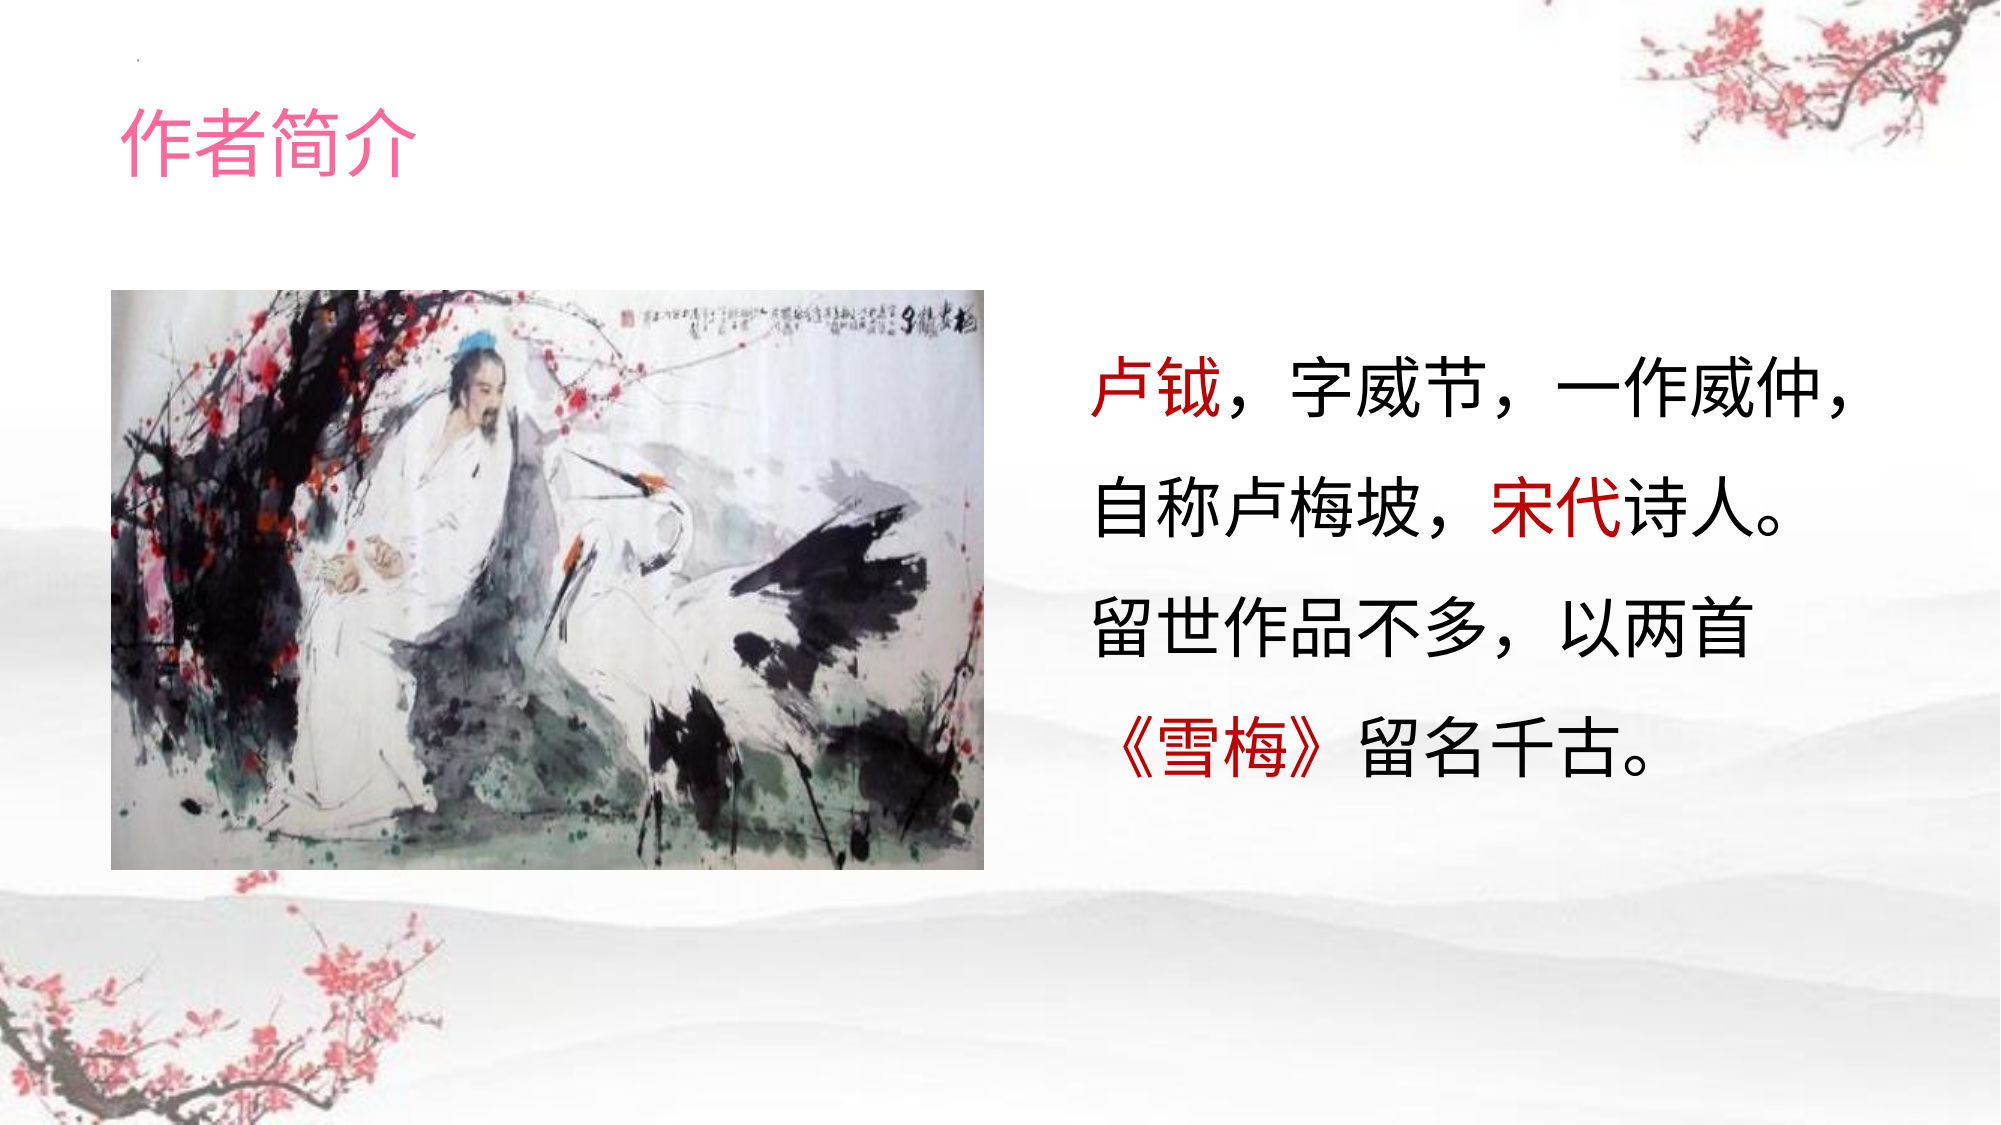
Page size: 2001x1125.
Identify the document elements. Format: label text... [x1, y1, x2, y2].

text_box 作者简介 [104, 88, 548, 194]
picture [111, 290, 984, 870]
text_box 卢钺，字威节，一作威仲，自称卢梅坡，宋代诗人。留世作品不多，以两首《雪梅》留名千古。 [1073, 298, 1847, 793]
